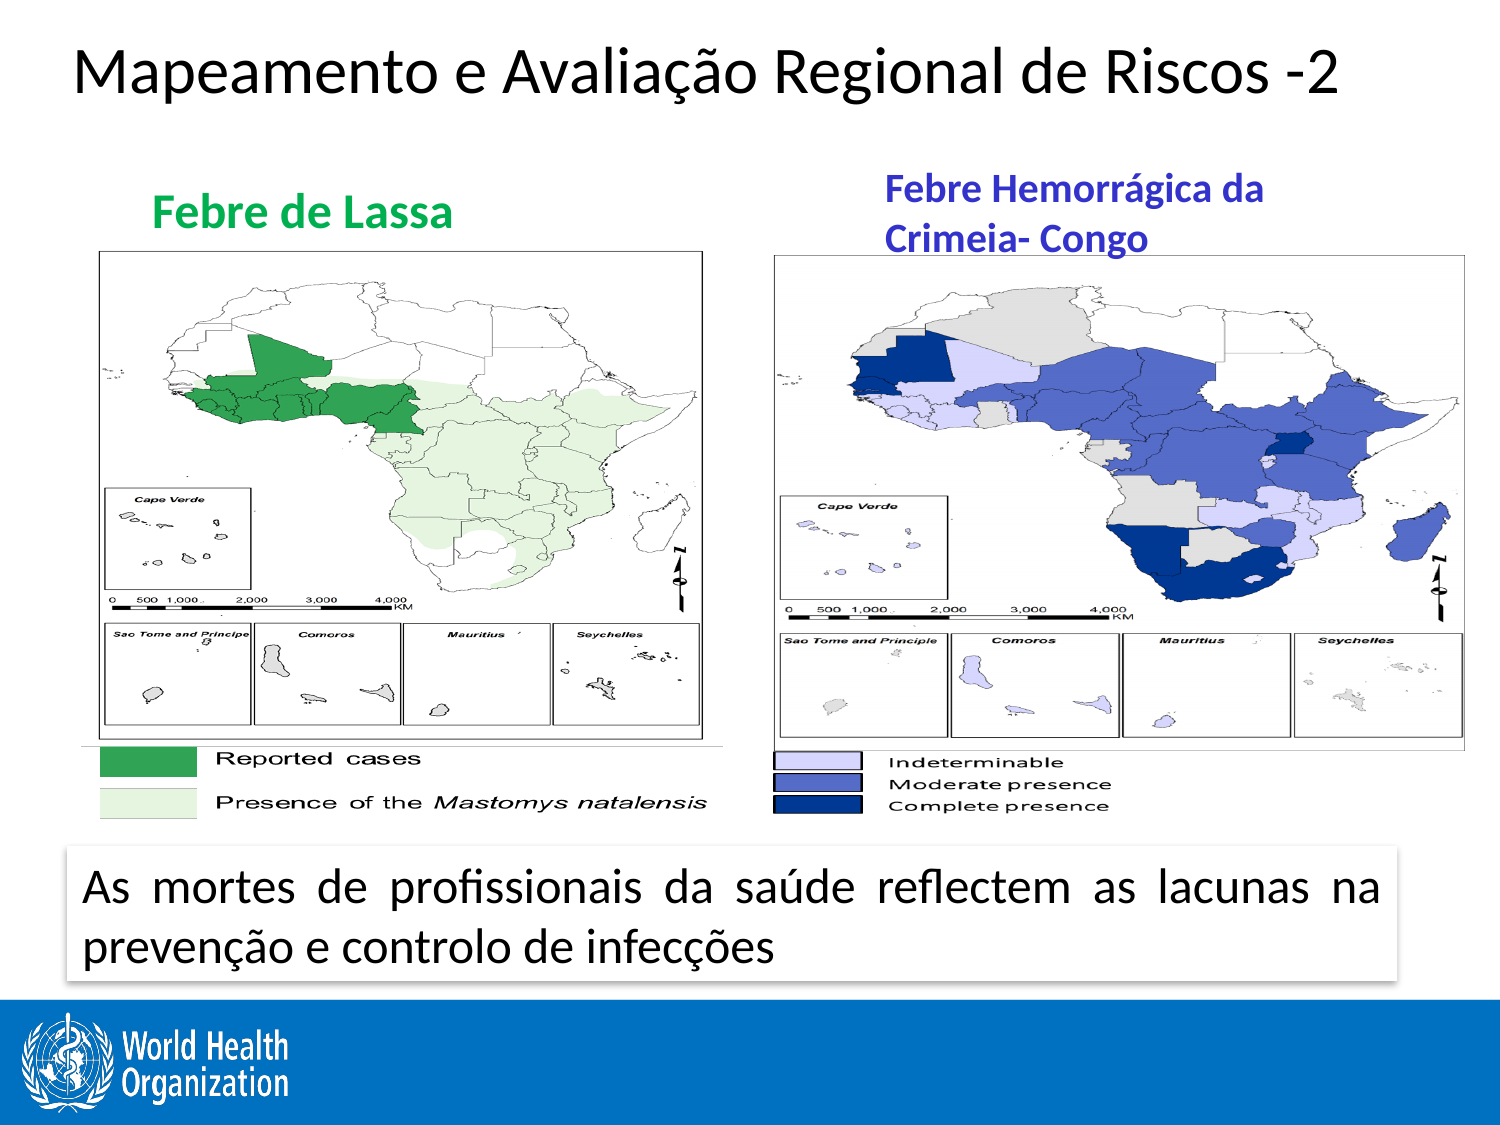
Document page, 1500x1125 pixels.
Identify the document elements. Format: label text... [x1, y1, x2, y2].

picture [81, 242, 726, 823]
text_box Febre Hemorrágica da Crimeia- Congo [870, 153, 1290, 253]
picture [21, 1012, 288, 1113]
text_box Febre de Lassa [137, 171, 470, 241]
text_box Mapeamento e Avaliação Regional de Riscos -2 [57, 19, 1393, 114]
text_box As mortes de profissionais da saúde reflectem as lacunas na prevenção e controlo de infecções [67, 845, 1398, 981]
picture [773, 255, 1465, 823]
